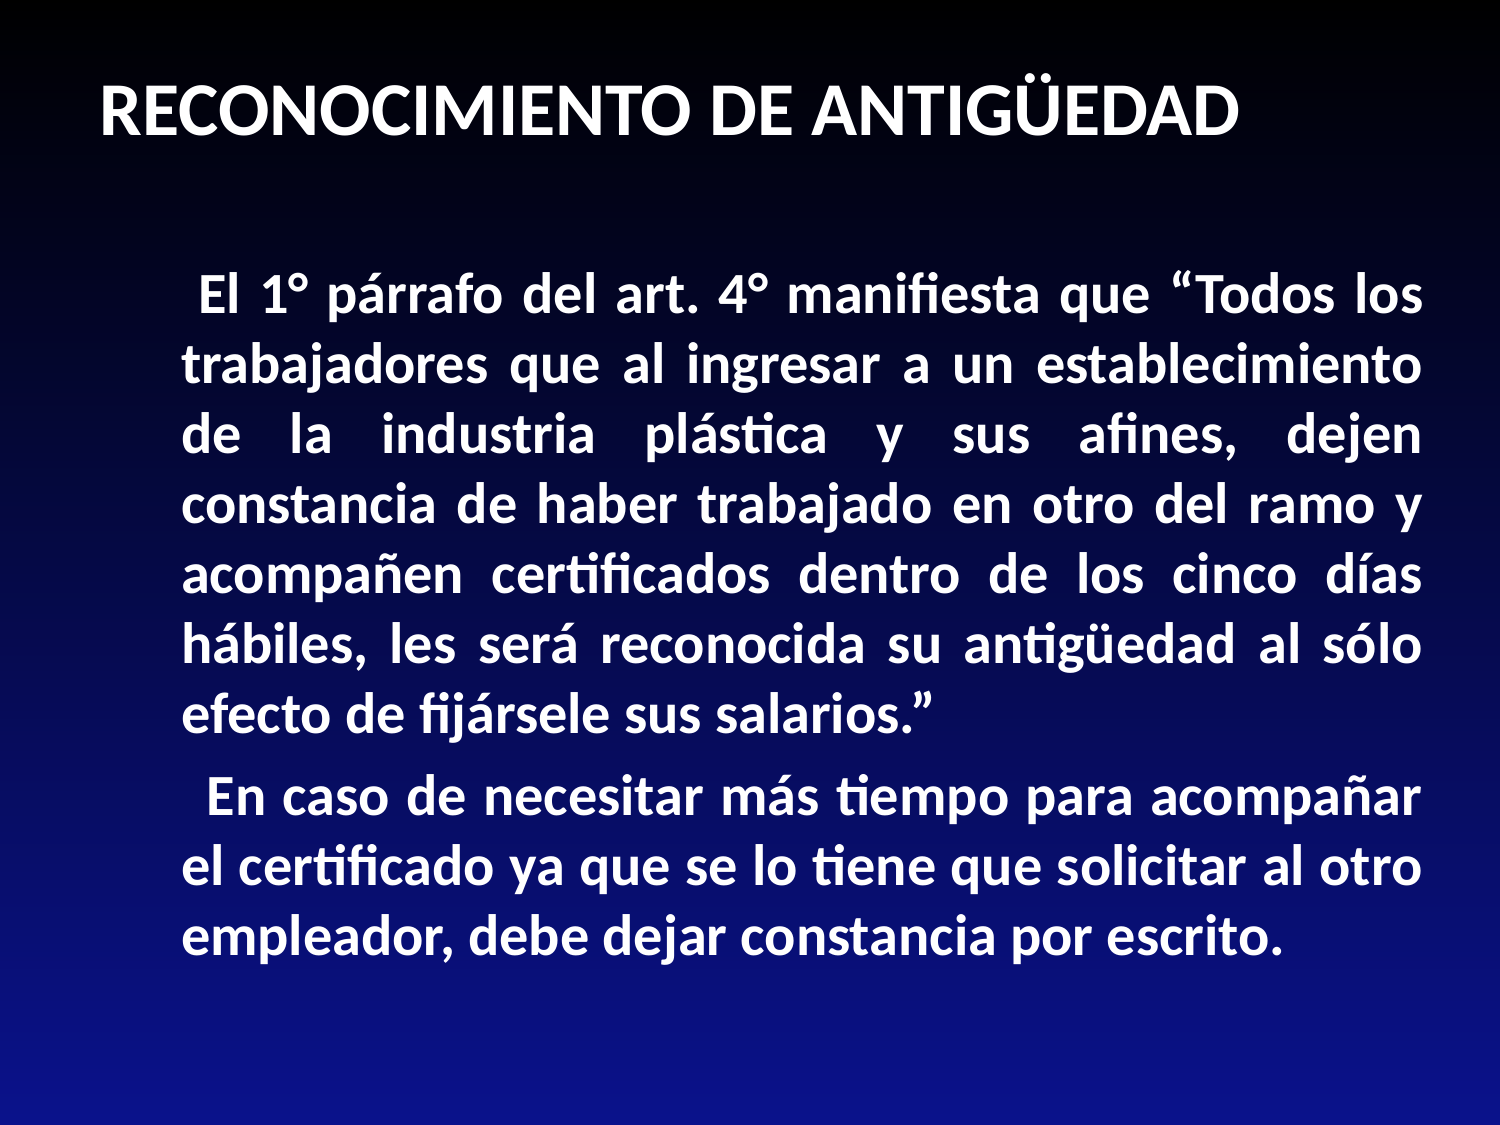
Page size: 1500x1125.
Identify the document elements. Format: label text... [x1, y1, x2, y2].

list El 1° párrafo del art. 4° manifiesta que “Todos los trabajadores que al ingresar a un establecimiento de la industria plástica y sus afines, dejen constancia de haber trabajado en otro del ramo y acompañen certificados dentro de los cinco días hábiles, les será reconocida su antigüedad al sólo efecto de fijársele sus salarios.” En caso de necesitar más tiempo para acompañar el certificado ya que se lo tiene que solicitar al otro empleador, debe dejar constancia por escrito. [124, 255, 1424, 999]
title RECONOCIMIENTO DE ANTIGÜEDAD [0, 58, 1376, 213]
